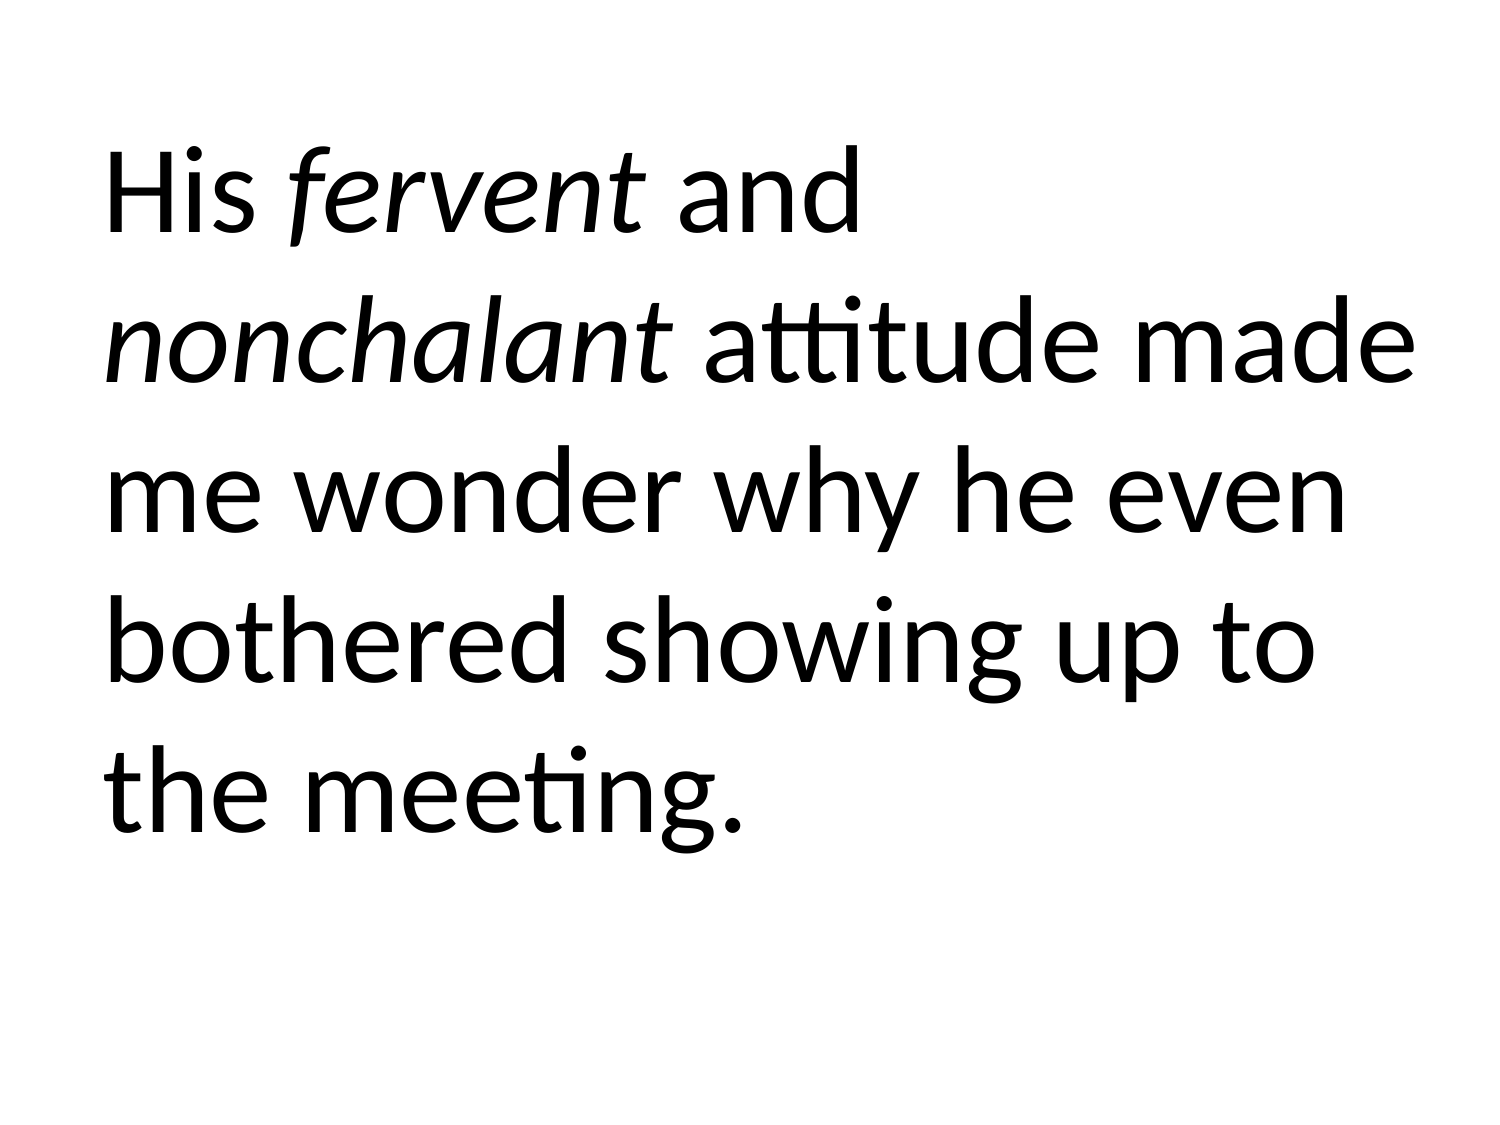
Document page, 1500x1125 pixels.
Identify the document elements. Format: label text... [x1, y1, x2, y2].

list His fervent and nonchalant attitude made me wonder why he even bothered showing up to the meeting. [87, 99, 1438, 843]
